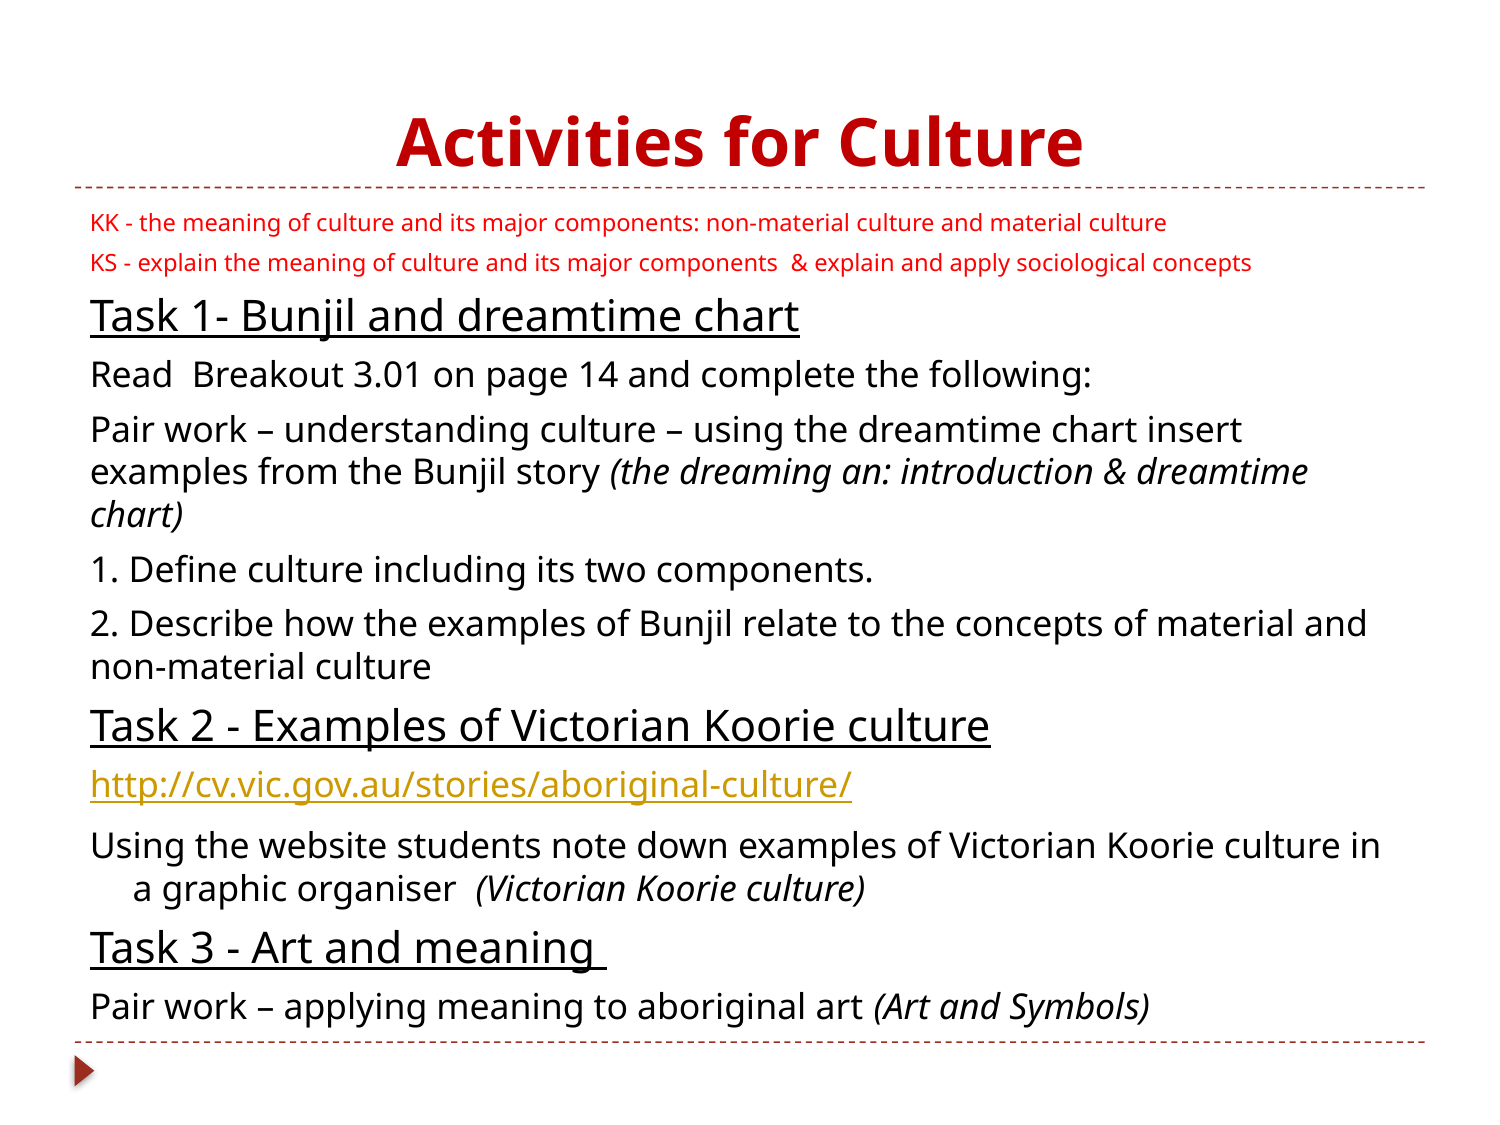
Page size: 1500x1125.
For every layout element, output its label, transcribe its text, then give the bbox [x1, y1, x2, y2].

title Activities for Culture [75, 24, 1425, 188]
list KK - the meaning of culture and its major components: non-material culture and material culture KS - explain the meaning of culture and its major components & explain and apply sociological concepts Task 1- Bunjil and dreamtime chart Read Breakout 3.01 on page 14 and complete the following: Pair work – understanding culture – using the dreamtime chart insert examples from the Bunjil story (the dreaming an: introduction & dreamtime chart) 1. Define culture including its two components. 2. Describe how the examples of Bunjil relate to the concepts of material and non-material culture Task 2 - Examples of Victorian Koorie culture http://cv.vic.gov.au/stories/aboriginal-culture/ Using the website students note down examples of Victorian Koorie culture in a graphic organiser (Victorian Koorie culture) Task 3 - Art and meaning Pair work – applying meaning to aboriginal art (Art and Symbols) [75, 200, 1425, 1038]
